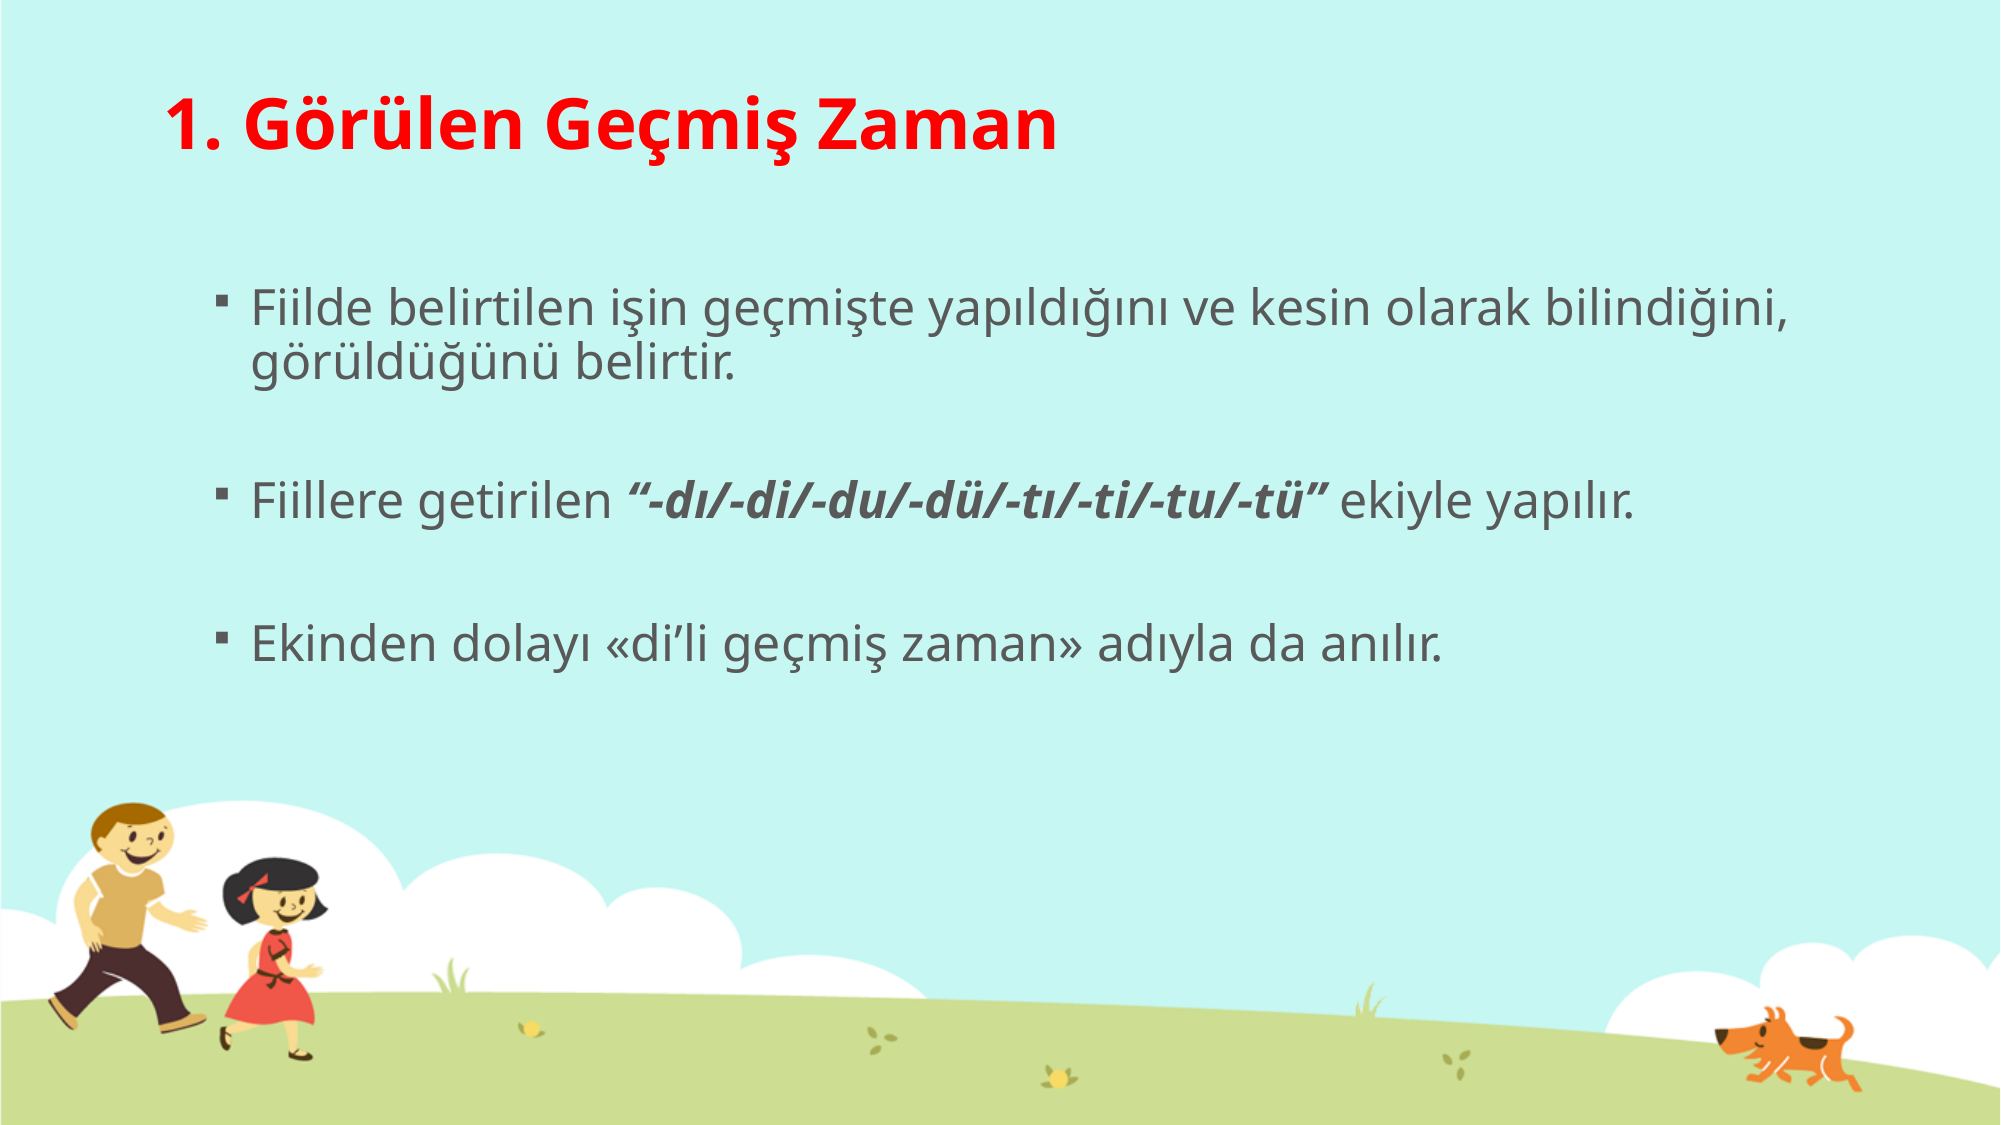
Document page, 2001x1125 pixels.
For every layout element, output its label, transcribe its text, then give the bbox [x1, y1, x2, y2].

text_box Ekinden dolayı «di’li geçmiş zaman» adıyla da anılır. [190, 611, 1848, 755]
text_box Fiilde belirtilen işin geçmişte yapıldığını ve kesin olarak bilindiğini, görüldüğünü belirtir. [190, 274, 1848, 418]
picture [0, 0, 2001, 1125]
title 1. Görülen Geçmiş Zaman [148, 53, 1686, 173]
text_box Fiillere getirilen “-dı/-di/-du/-dü/-tı/-ti/-tu/-tü” ekiyle yapılır. [190, 467, 1848, 611]
